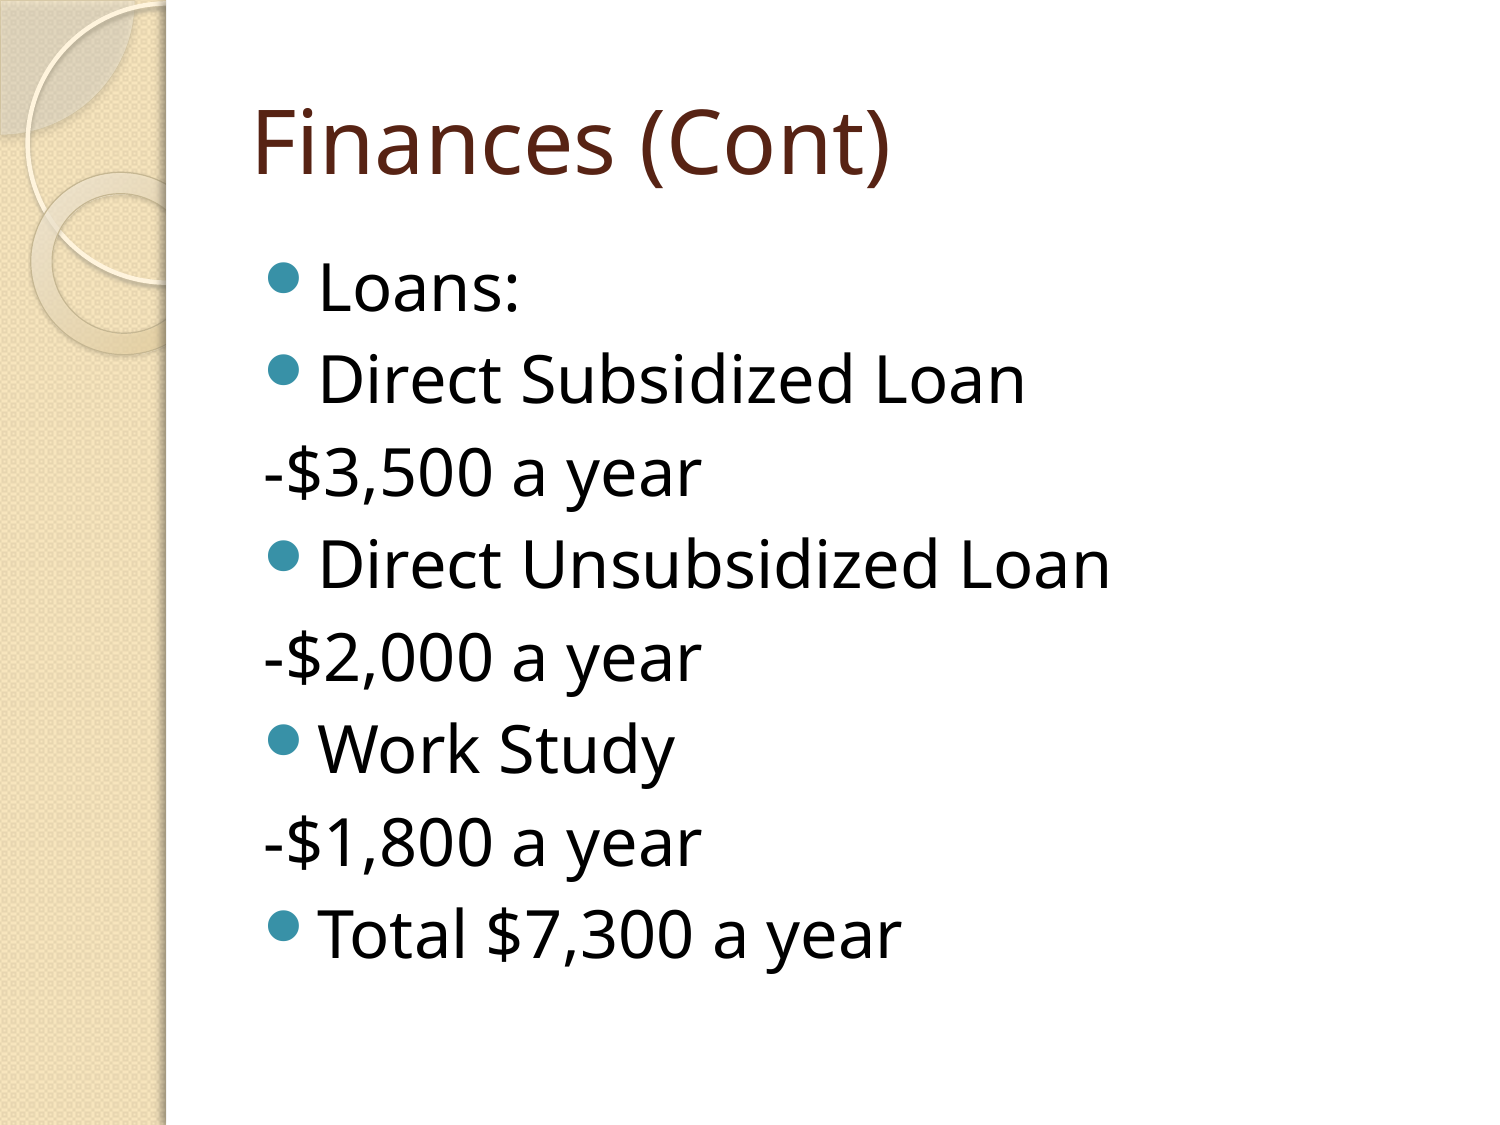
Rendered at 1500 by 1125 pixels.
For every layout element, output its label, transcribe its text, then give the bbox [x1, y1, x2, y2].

title Finances (Cont) [235, 45, 1466, 233]
list Loans: Direct Subsidized Loan -$3,500 a year Direct Unsubsidized Loan -$2,000 a year Work Study -$1,800 a year Total $7,300 a year [235, 237, 1466, 1025]
